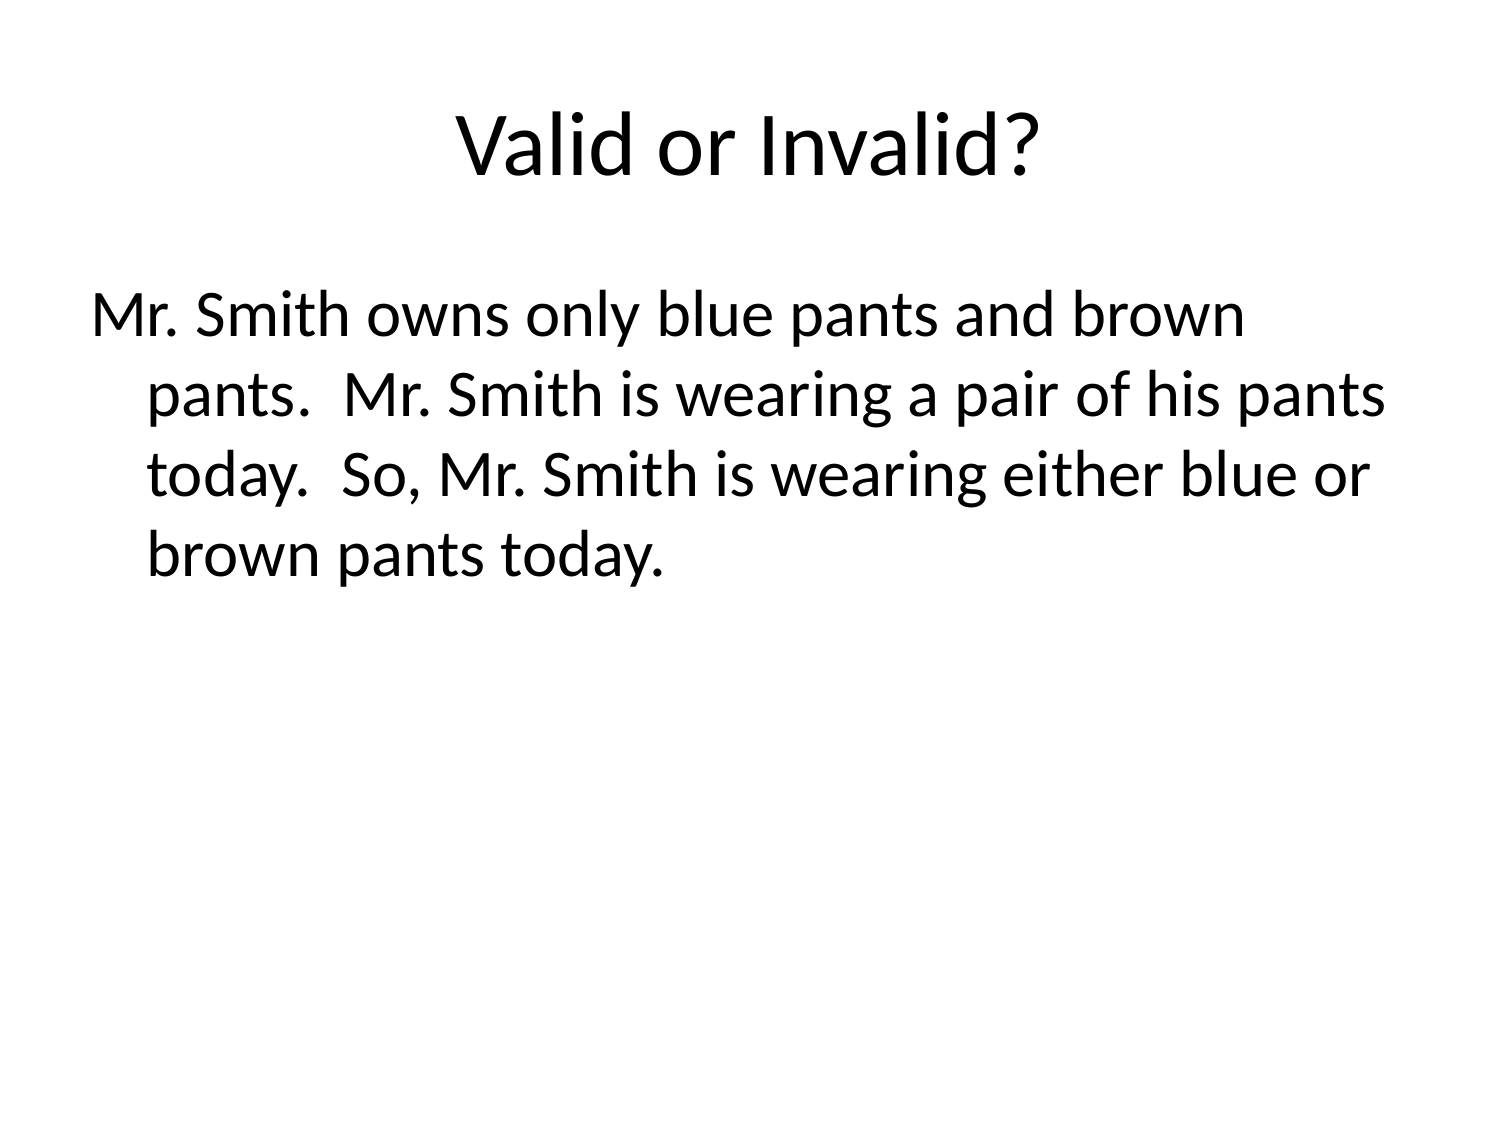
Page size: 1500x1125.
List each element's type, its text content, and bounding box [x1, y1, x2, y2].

list Mr. Smith owns only blue pants and brown pants. Mr. Smith is wearing a pair of his pants today. So, Mr. Smith is wearing either blue or brown pants today. [75, 262, 1425, 1005]
title Valid or Invalid? [75, 45, 1425, 233]
